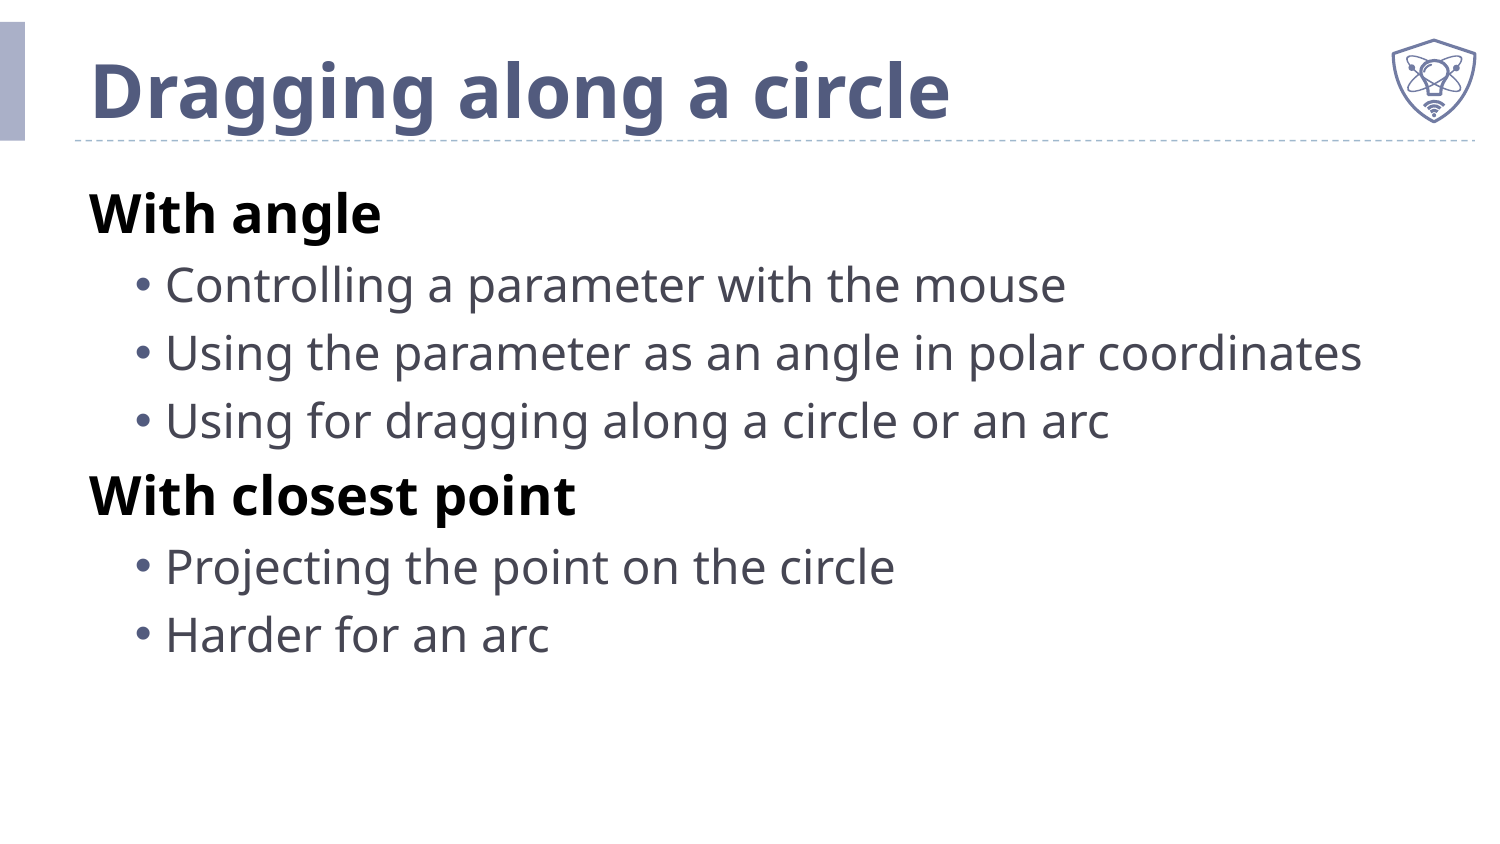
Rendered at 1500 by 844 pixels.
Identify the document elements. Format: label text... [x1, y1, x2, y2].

list With angle Controlling a parameter with the mouse Using the parameter as an angle in polar coordinates Using for dragging along a circle or an arc With closest point Projecting the point on the circle Harder for an arc [75, 171, 1475, 835]
title Dragging along a circle [75, 18, 1475, 141]
